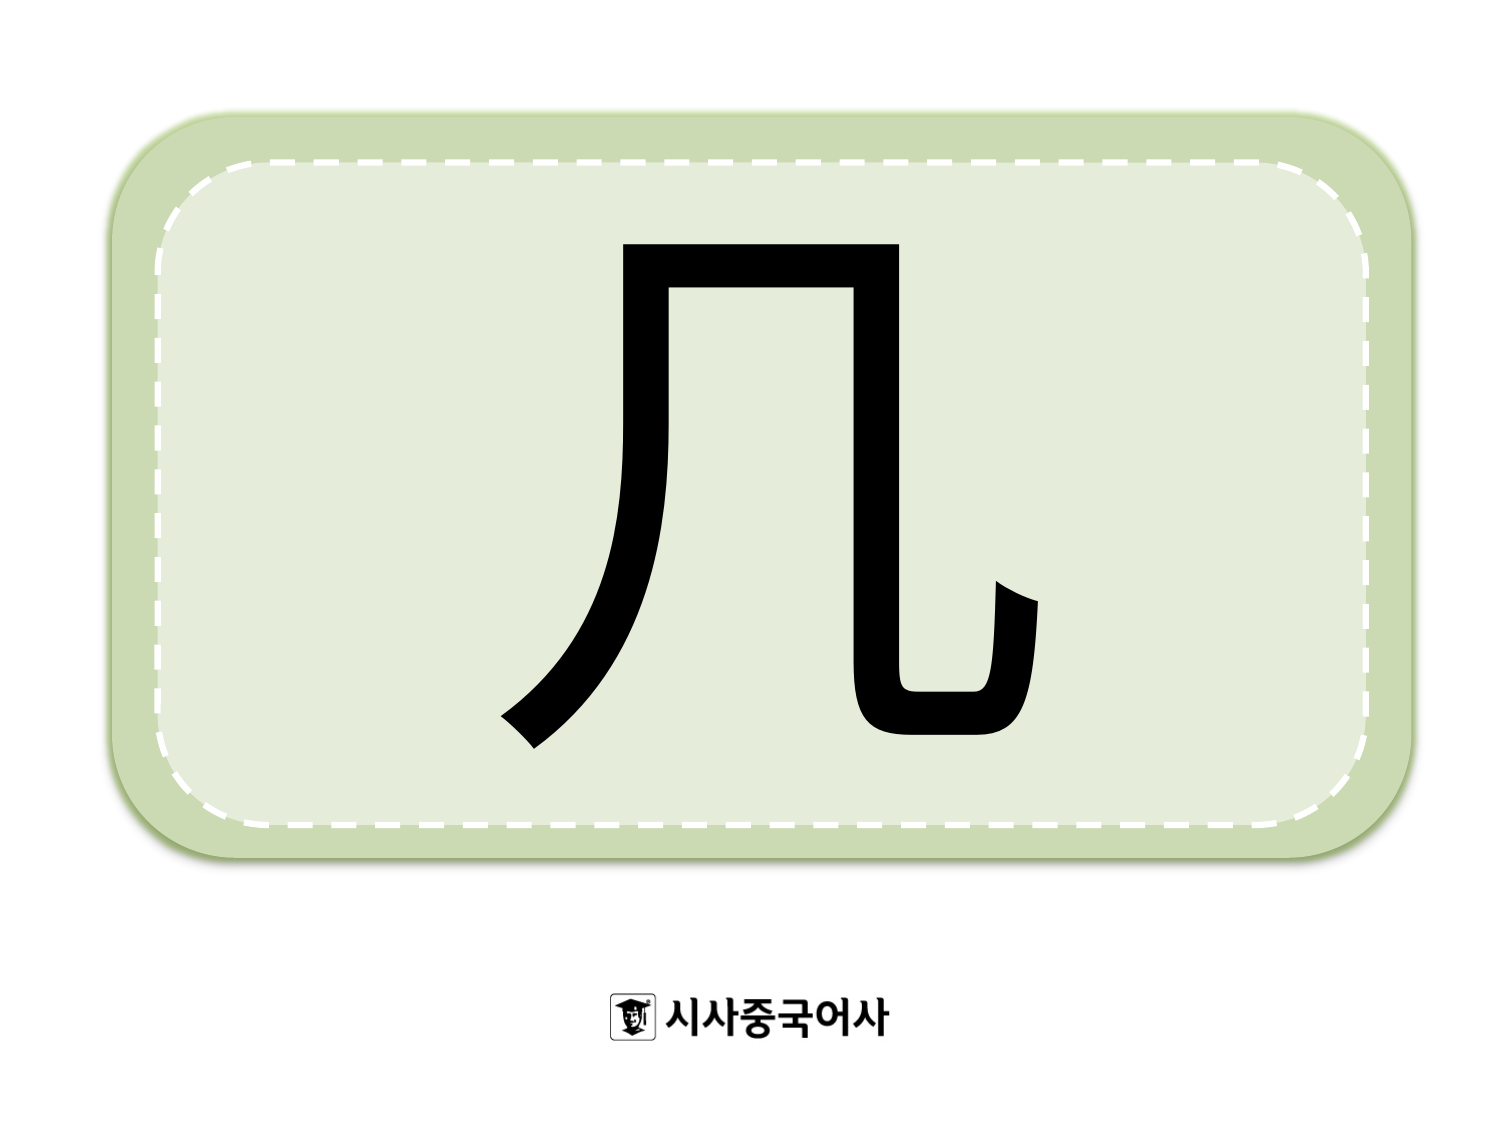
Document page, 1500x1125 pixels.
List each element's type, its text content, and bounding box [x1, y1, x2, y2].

picture [602, 987, 898, 1047]
text_box 几 [162, 137, 1371, 800]
